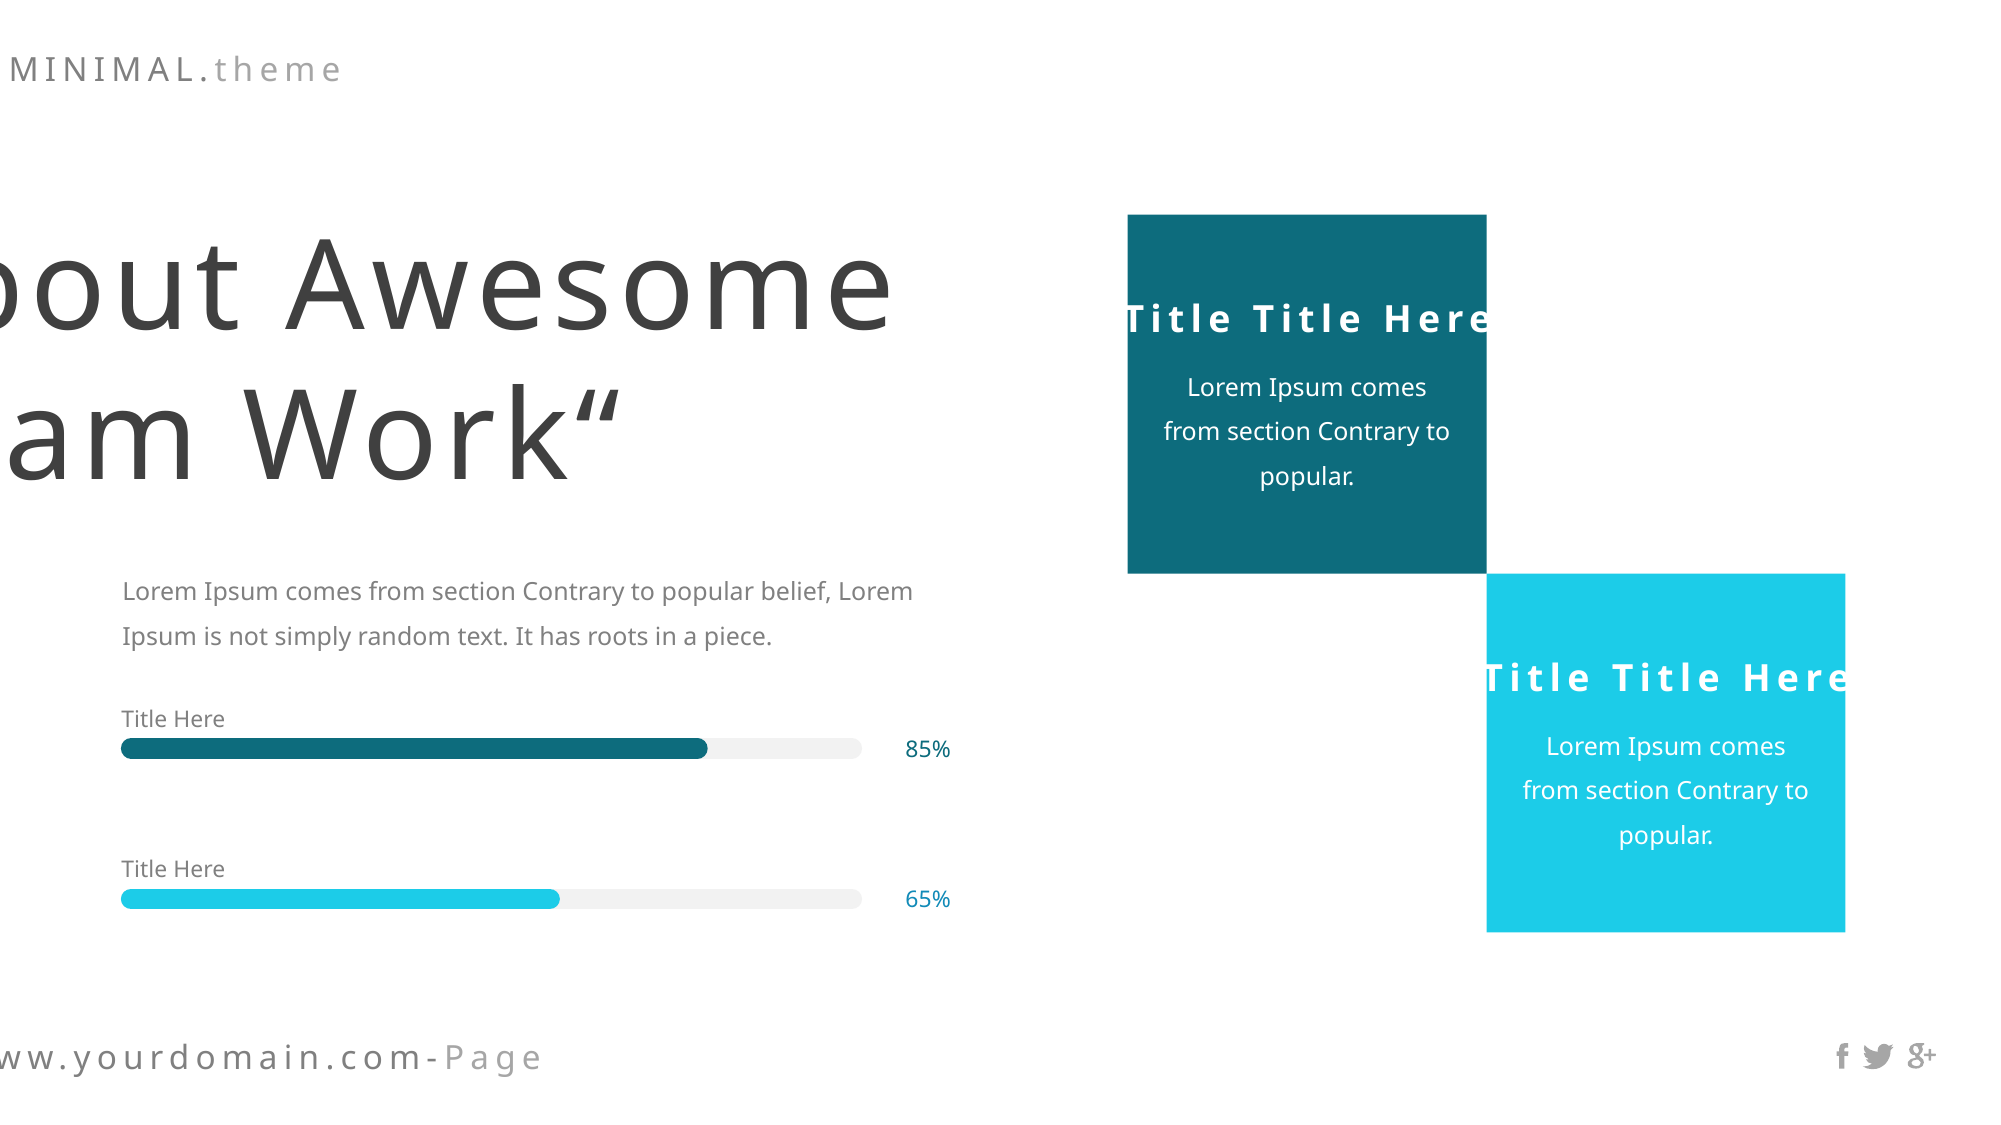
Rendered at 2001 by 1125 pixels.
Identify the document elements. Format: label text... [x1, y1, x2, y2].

text_box Title Title Here [1487, 647, 1866, 707]
text_box 85% [890, 726, 966, 770]
text_box Title Here [106, 697, 241, 740]
text_box Lorem Ipsum comes from section Contrary to popular. [1147, 348, 1467, 499]
text_box About Awesome Team Work“ [0, 196, 911, 512]
text_box Title Here [106, 847, 241, 890]
text_box Title Title Here [1107, 288, 1486, 348]
text_box [1487, 574, 1846, 647]
text_box [1127, 348, 1486, 573]
picture [1127, 214, 1846, 933]
text_box [1486, 707, 1846, 934]
text_box 65% [890, 877, 966, 920]
text_box [1127, 214, 1486, 288]
text_box Lorem Ipsum comes from section Contrary to popular. [1506, 707, 1826, 857]
text_box Lorem Ipsum comes from section Contrary to popular belief, Lorem Ipsum is not simply random text. It has roots in a piece. [107, 553, 967, 658]
